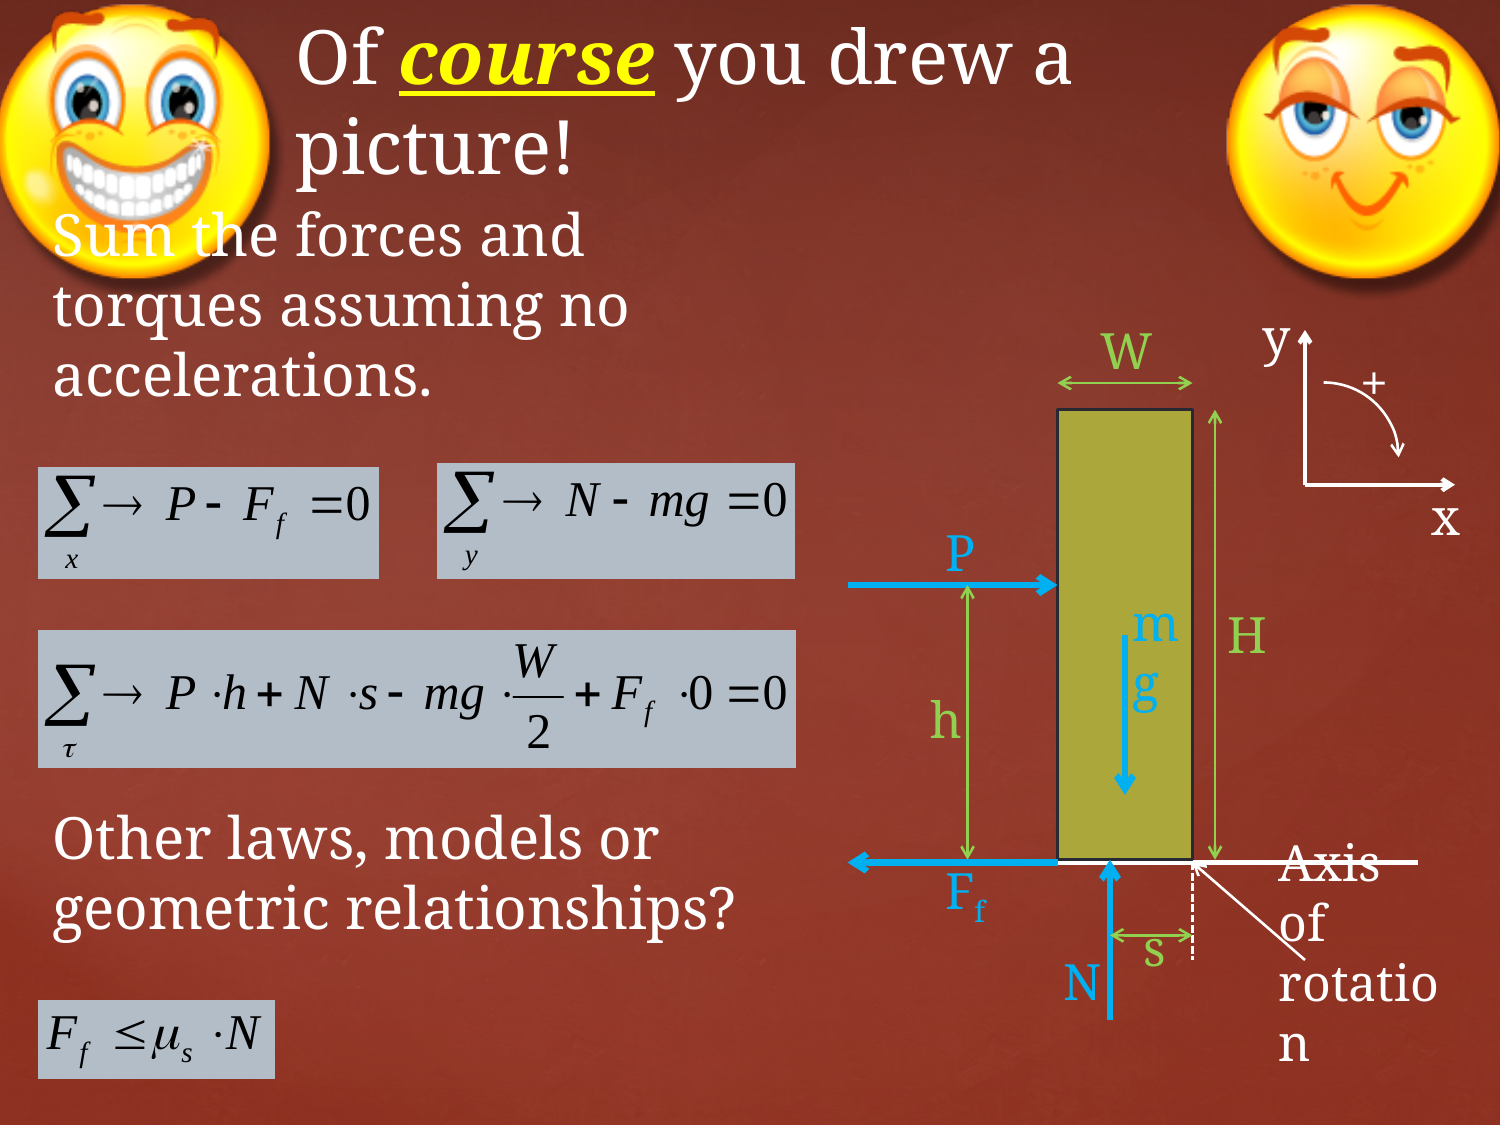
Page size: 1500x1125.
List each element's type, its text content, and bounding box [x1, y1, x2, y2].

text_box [436, 461, 796, 580]
text_box Ff [929, 880, 1005, 936]
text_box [1191, 299, 1493, 1080]
text_box N [1048, 945, 1100, 1018]
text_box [36, 998, 276, 1080]
title Of course you drew a picture! [296, 60, 1204, 198]
text_box Other laws, models or geometric relationships? [37, 818, 795, 949]
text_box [36, 629, 797, 769]
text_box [899, 313, 1181, 863]
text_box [1109, 862, 1205, 985]
picture [0, 0, 286, 301]
text_box Sum the forces and torques assuming no accelerations. [37, 285, 750, 416]
text_box N [1120, 1001, 1124, 1018]
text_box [36, 466, 380, 580]
picture [1214, 0, 1500, 301]
